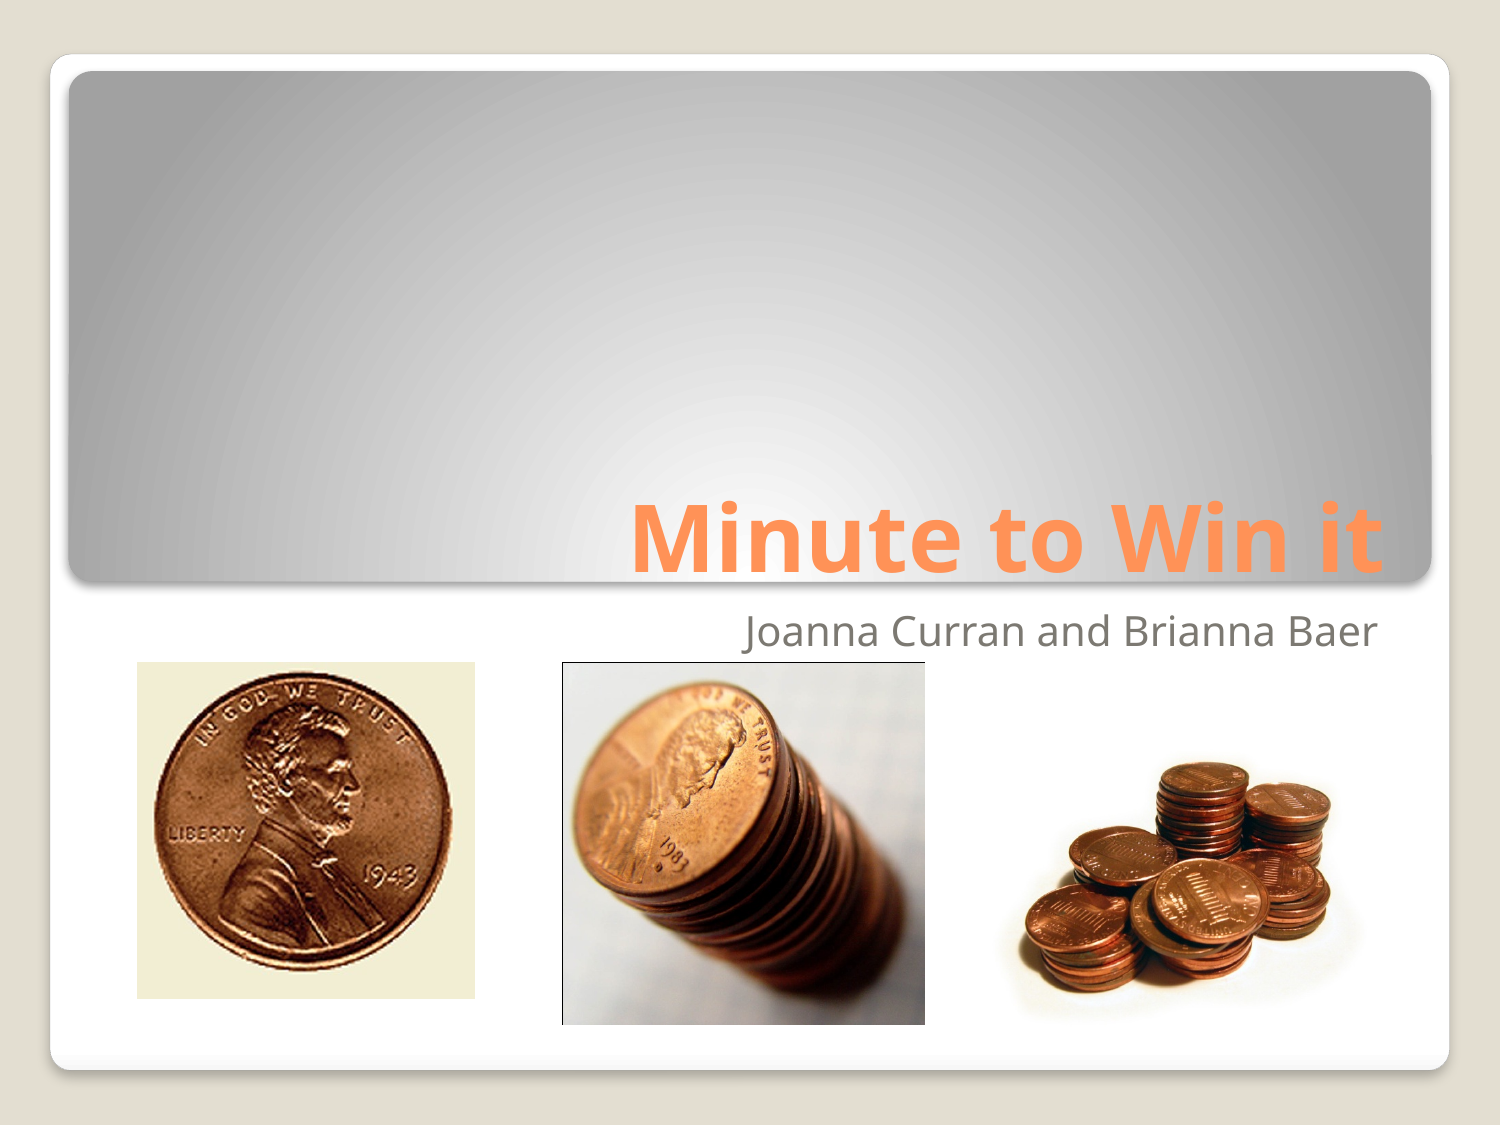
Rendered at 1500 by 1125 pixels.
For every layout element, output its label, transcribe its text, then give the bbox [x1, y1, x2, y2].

picture [562, 662, 926, 1026]
picture [137, 662, 476, 999]
picture [962, 699, 1413, 1038]
title Minute to Win it [118, 298, 1394, 599]
subtitle Joanna Curran and Brianna Baer [118, 604, 1394, 755]
